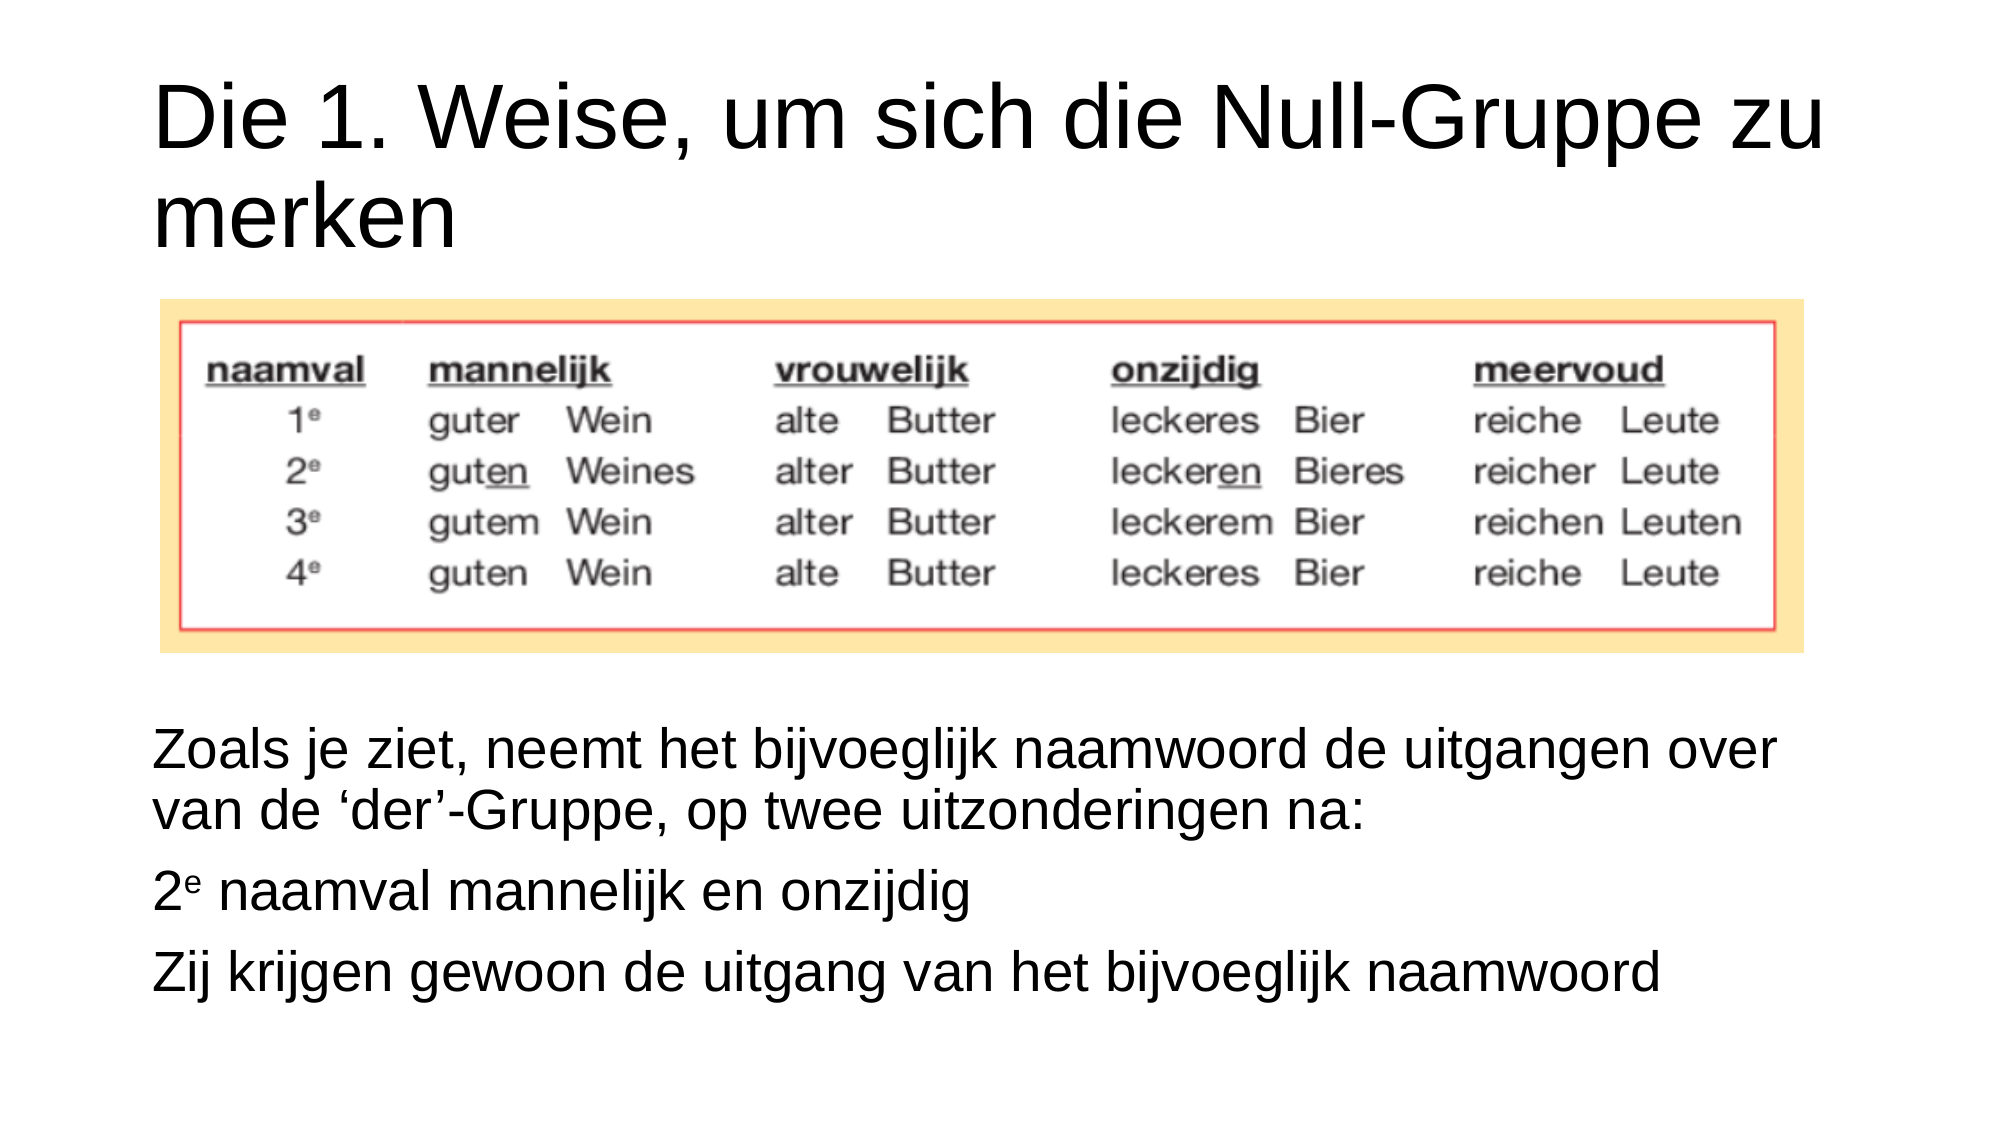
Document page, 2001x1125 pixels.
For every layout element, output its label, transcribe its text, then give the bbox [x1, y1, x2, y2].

title Die 1. Weise, um sich die Null-Gruppe zu merken [137, 59, 1863, 278]
list Zoals je ziet, neemt het bijvoeglijk naamwoord de uitgangen over van de ‘der’-Gruppe, op twee uitzonderingen na: 2e naamval mannelijk en onzijdig Zij krijgen gewoon de uitgang van het bijvoeglijk naamwoord [137, 299, 1863, 1014]
picture [160, 299, 1804, 654]
